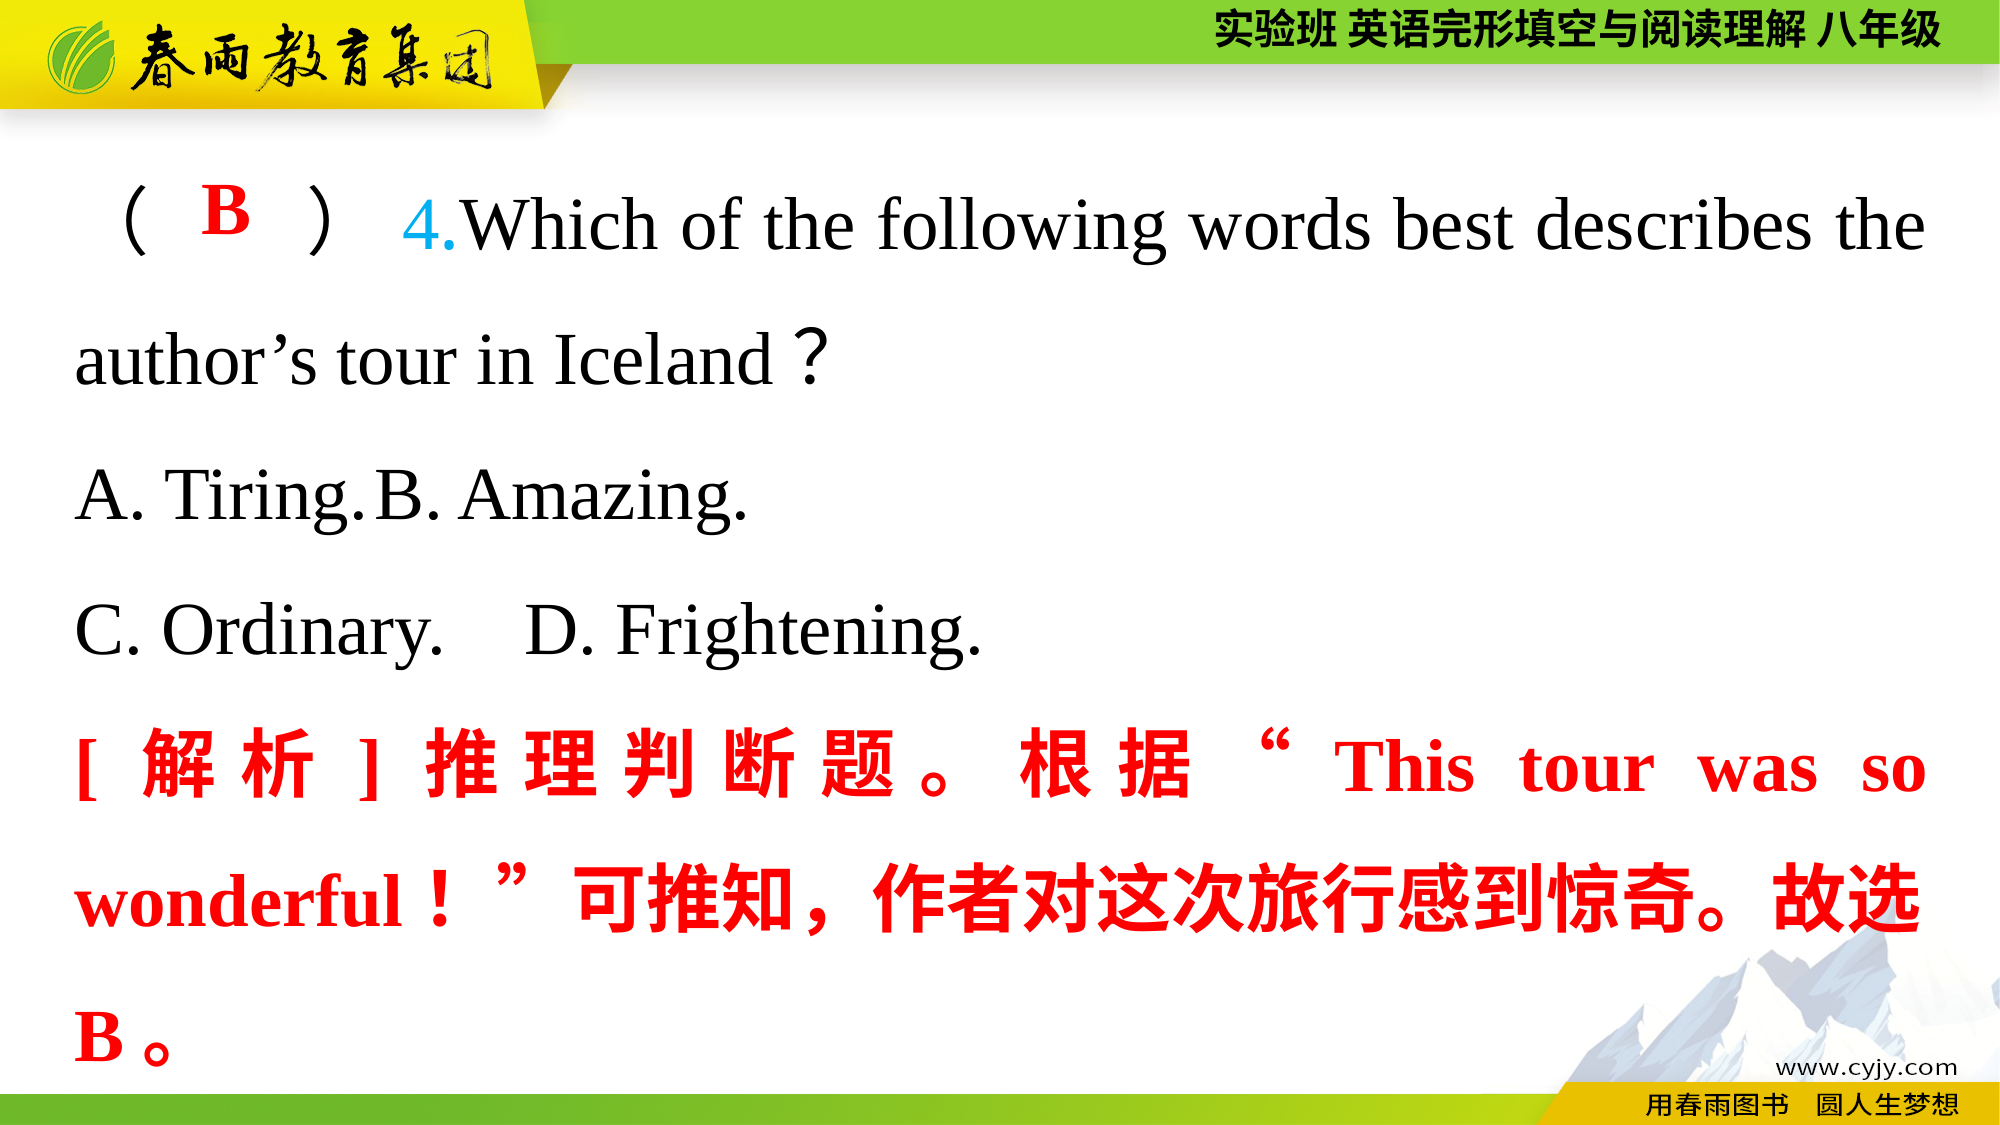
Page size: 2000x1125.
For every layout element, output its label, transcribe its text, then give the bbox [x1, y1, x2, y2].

list （ ）4.Which of the following words best describes the author’s tour in Iceland？ A. Tiring. B. Amazing. C. Ordinary. D. Frightening. [59, 122, 1944, 663]
picture [0, 0, 2000, 1125]
text_box [解析]推理判断题。根据“This tour was so wonderful！”可推知，作者对这次旅行感到惊奇。故选B。 [59, 663, 1944, 1084]
text_box B [186, 151, 266, 257]
